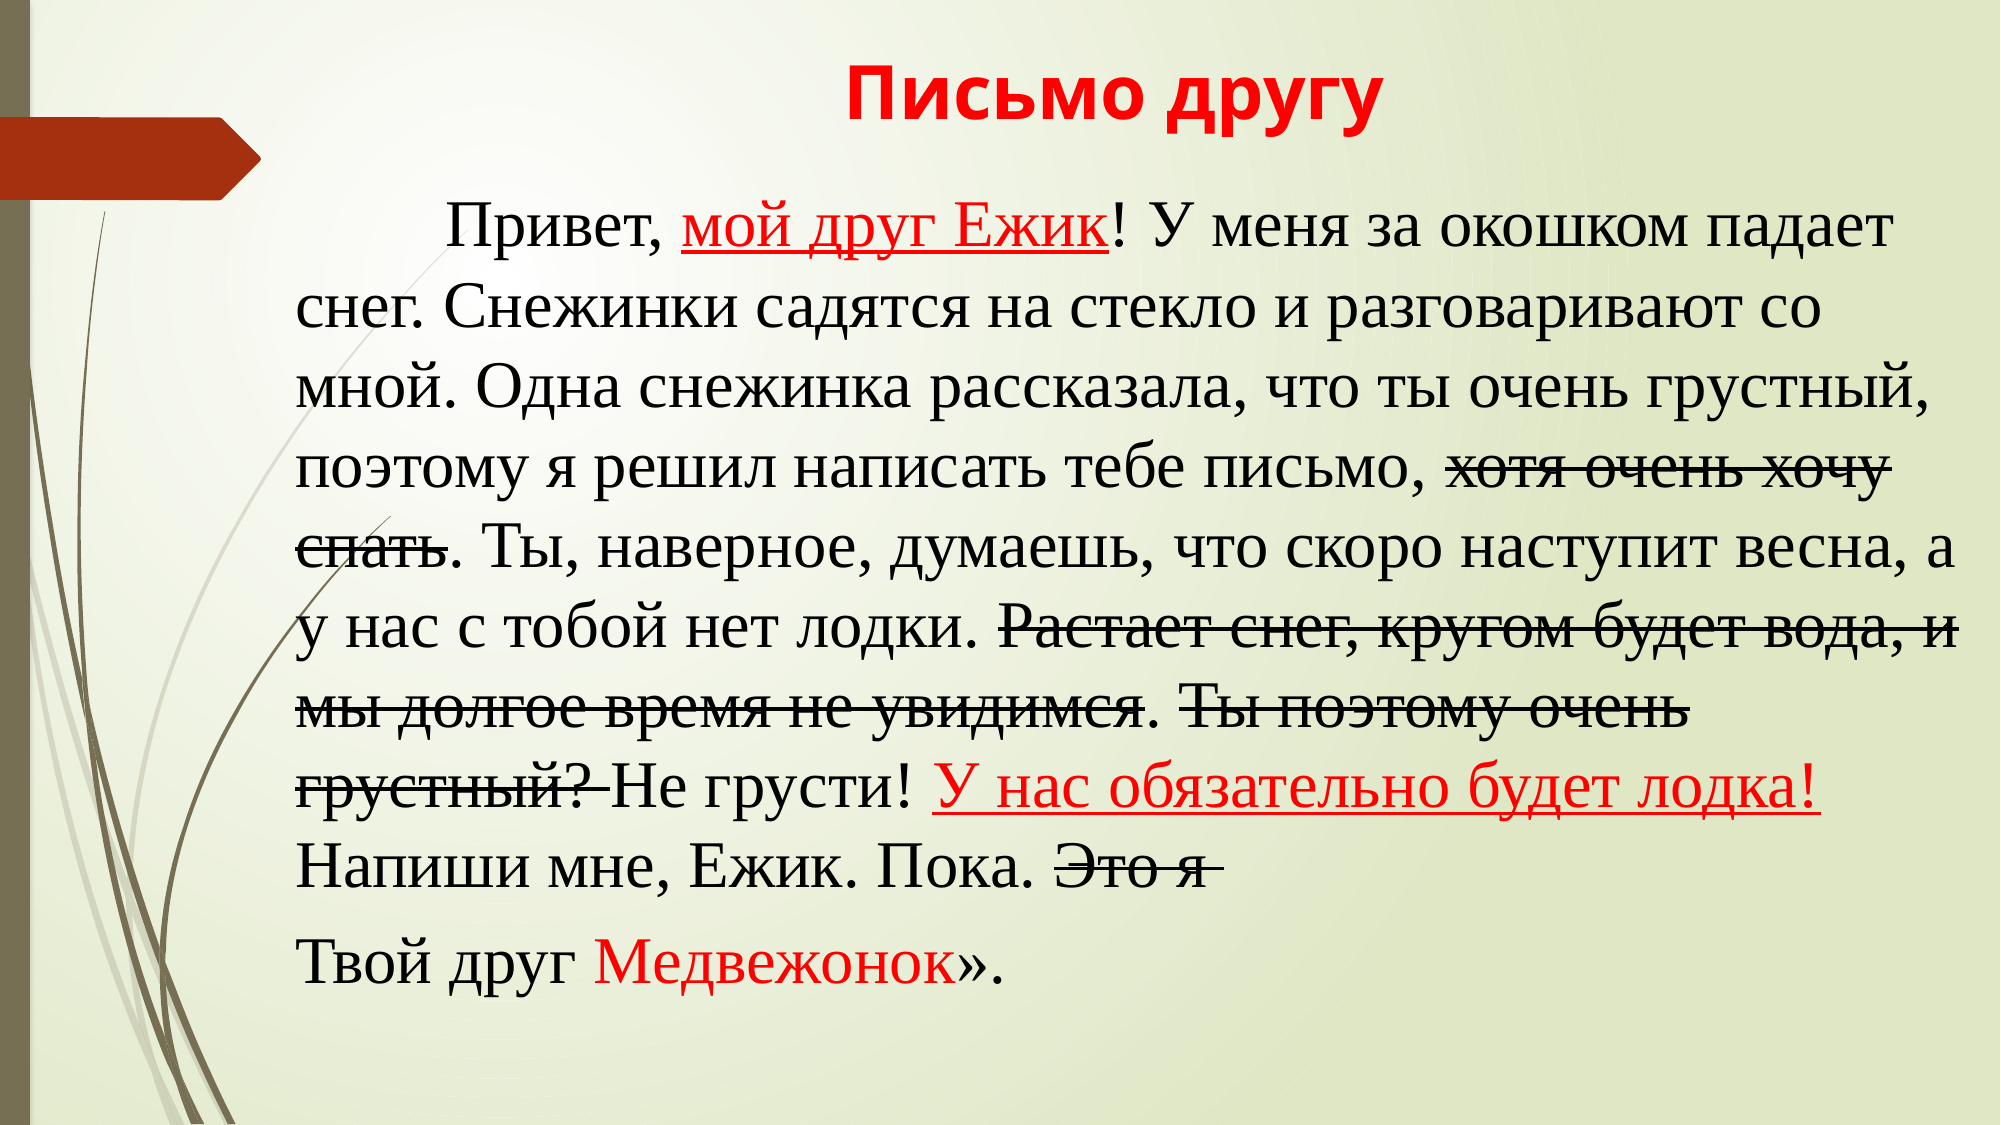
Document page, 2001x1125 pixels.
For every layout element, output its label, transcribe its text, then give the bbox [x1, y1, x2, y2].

text_box Письмо другу [490, 37, 1737, 163]
text_box Привет, мой друг Ежик! У меня за окошком падает снег. Снежинки садятся на стекло и разговаривают со мной. Одна снежинка рассказала, что ты очень грустный, поэтому я решил написать тебе письмо, хотя очень хочу спать. Ты, наверное, думаешь, что скоро наступит весна, а у нас с тобой нет лодки. Растает снег, кругом будет вода, и мы долгое время не увидимся. Ты поэтому очень грустный? Не грусти! У нас обязательно будет лодка! Напиши мне, Ежик. Пока. Это я Твой друг Медвежонок». [280, 163, 2000, 1004]
